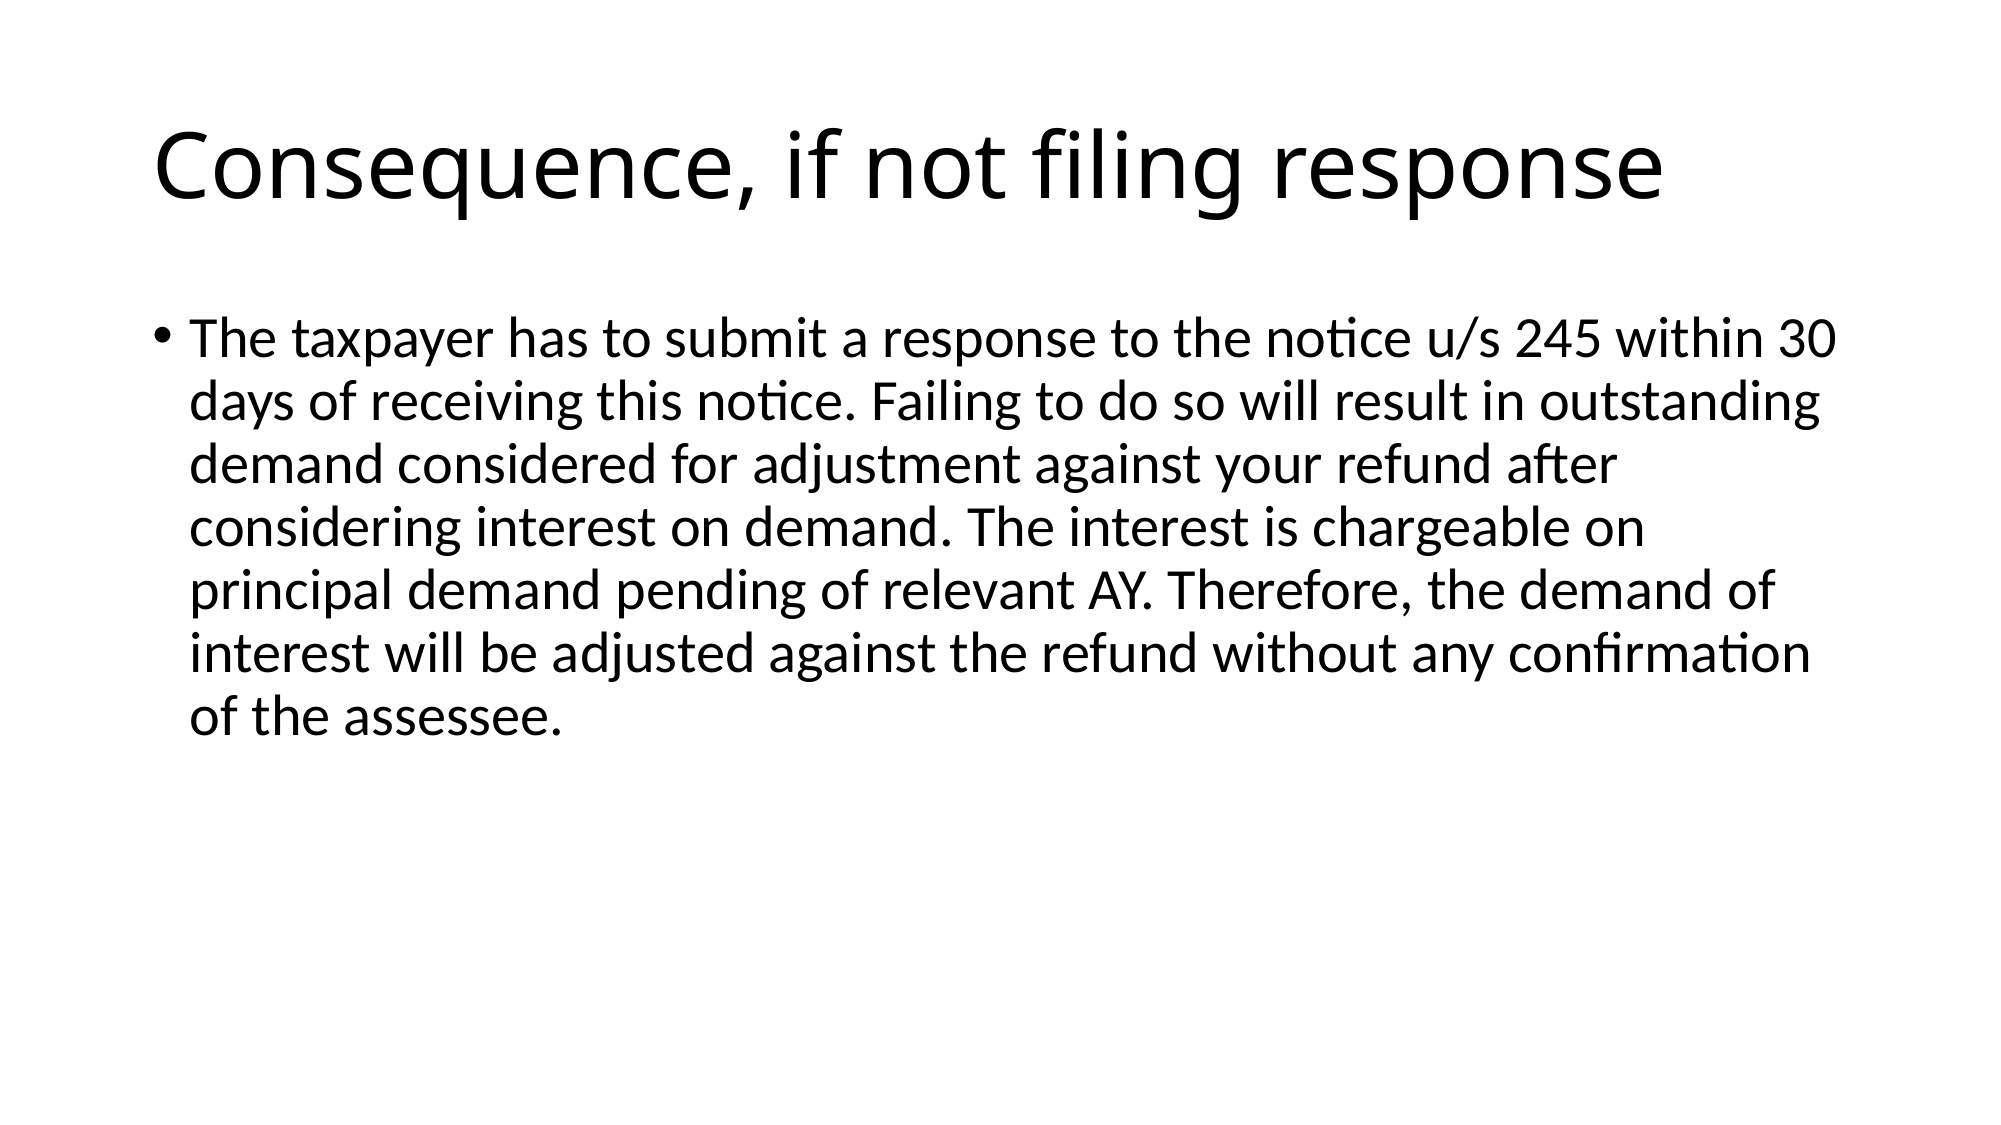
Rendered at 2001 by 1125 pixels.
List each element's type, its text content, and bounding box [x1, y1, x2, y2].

title Consequence, if not filing response [137, 59, 1863, 278]
list The taxpayer has to submit a response to the notice u/s 245 within 30 days of receiving this notice. Failing to do so will result in outstanding demand considered for adjustment against your refund after considering interest on demand. The interest is chargeable on principal demand pending of relevant AY. Therefore, the demand of interest will be adjusted against the refund without any confirmation of the assessee. [137, 299, 1863, 1014]
